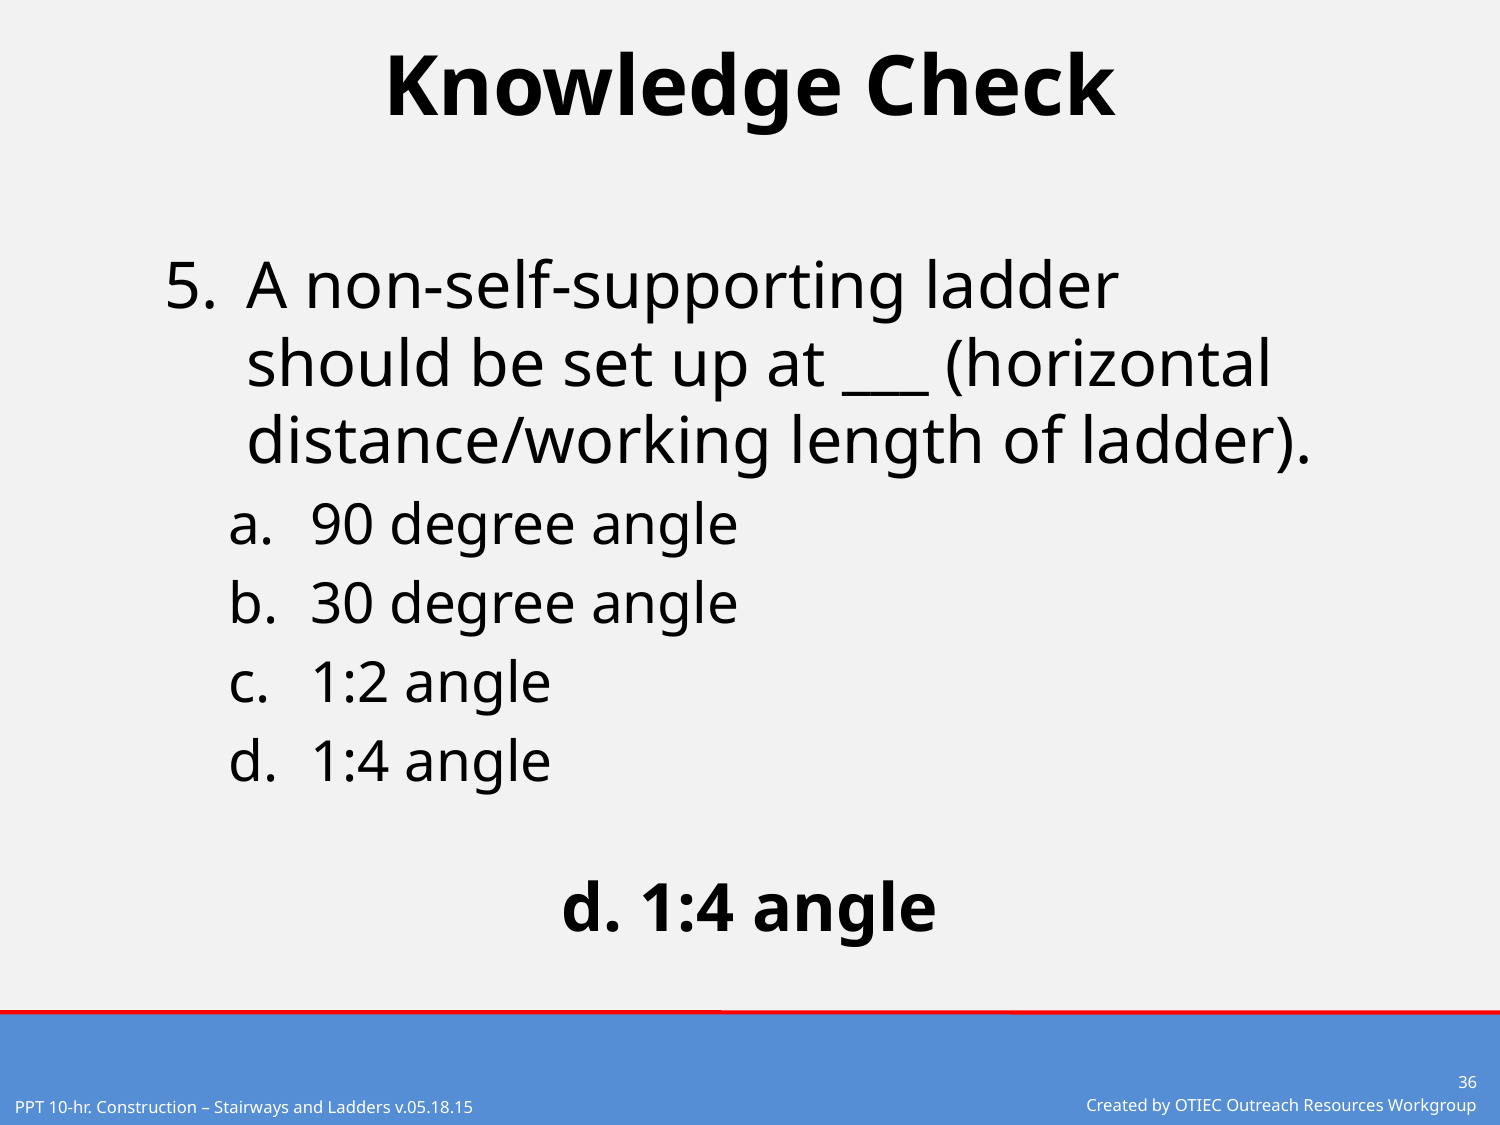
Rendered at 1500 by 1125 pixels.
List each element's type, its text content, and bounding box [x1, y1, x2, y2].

list A non-self-supporting ladder should be set up at ___ (horizontal distance/working length of ladder). 90 degree angle 30 degree angle 1:2 angle 1:4 angle [150, 236, 1350, 825]
text_box d. 1:4 angle [74, 856, 1425, 998]
title Knowledge Check [75, 24, 1425, 213]
